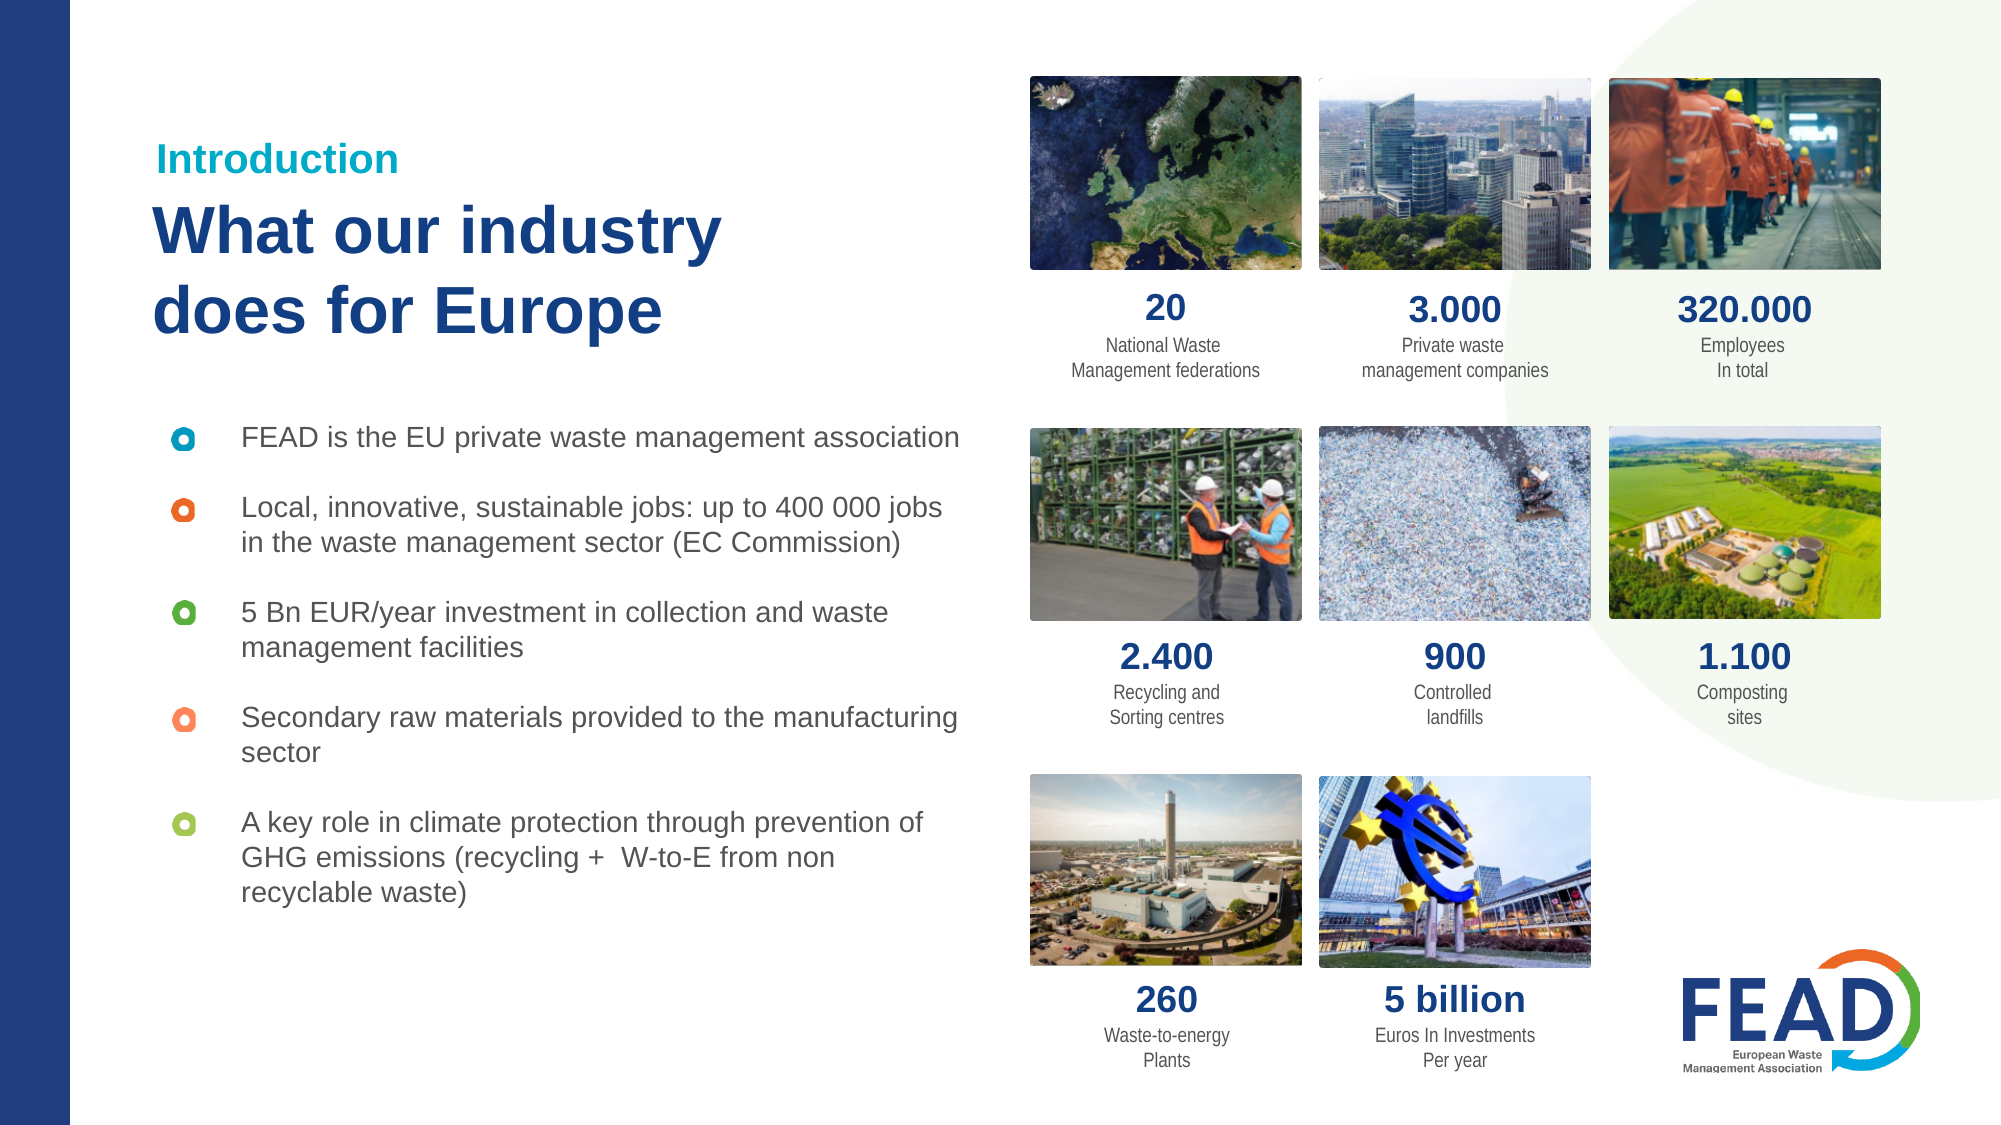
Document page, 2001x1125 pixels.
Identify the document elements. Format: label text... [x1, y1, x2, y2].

picture [172, 812, 196, 836]
text_box Euros In Investments Per year [1319, 1014, 1591, 1080]
picture [1030, 428, 1302, 621]
text_box Recycling and Sorting centres [1031, 670, 1303, 736]
picture [179, 435, 188, 444]
picture [172, 707, 196, 732]
picture [1030, 774, 1302, 968]
picture [170, 442, 176, 451]
text_box Waste-to-energy Plants [1031, 1014, 1303, 1080]
text_box 900 [1319, 624, 1504, 670]
text_box FEAD is the EU private waste management association Local, innovative, sustainable jobs: up to 400 000 jobs in the waste management sector (EC Commission) 5 Bn EUR/year investment in collection and waste management facilities Secondary raw materials provided to the manufacturing sector A key role in climate protection through prevention of GHG emissions (recycling + W-to-E from non recyclable waste) [226, 411, 982, 916]
picture [172, 600, 196, 625]
picture [1682, 949, 1920, 1073]
picture [170, 498, 195, 522]
text_box 20 [1030, 275, 1302, 324]
text_box Controlled landfills [1319, 670, 1504, 736]
text_box Introduction [141, 124, 894, 190]
picture [170, 427, 179, 438]
text_box National Waste Management federations [1030, 324, 1302, 389]
picture [0, 0, 70, 1125]
text_box 5 billion [1319, 968, 1591, 1014]
text_box 3.000 [1319, 277, 1504, 324]
picture [1319, 0, 2000, 968]
text_box Private waste management companies [1319, 324, 1504, 389]
text_box 2.400 [1031, 624, 1303, 670]
picture [1030, 76, 1302, 270]
text_box 260 [1031, 967, 1303, 1014]
text_box What our industry does for Europe [137, 179, 1138, 355]
